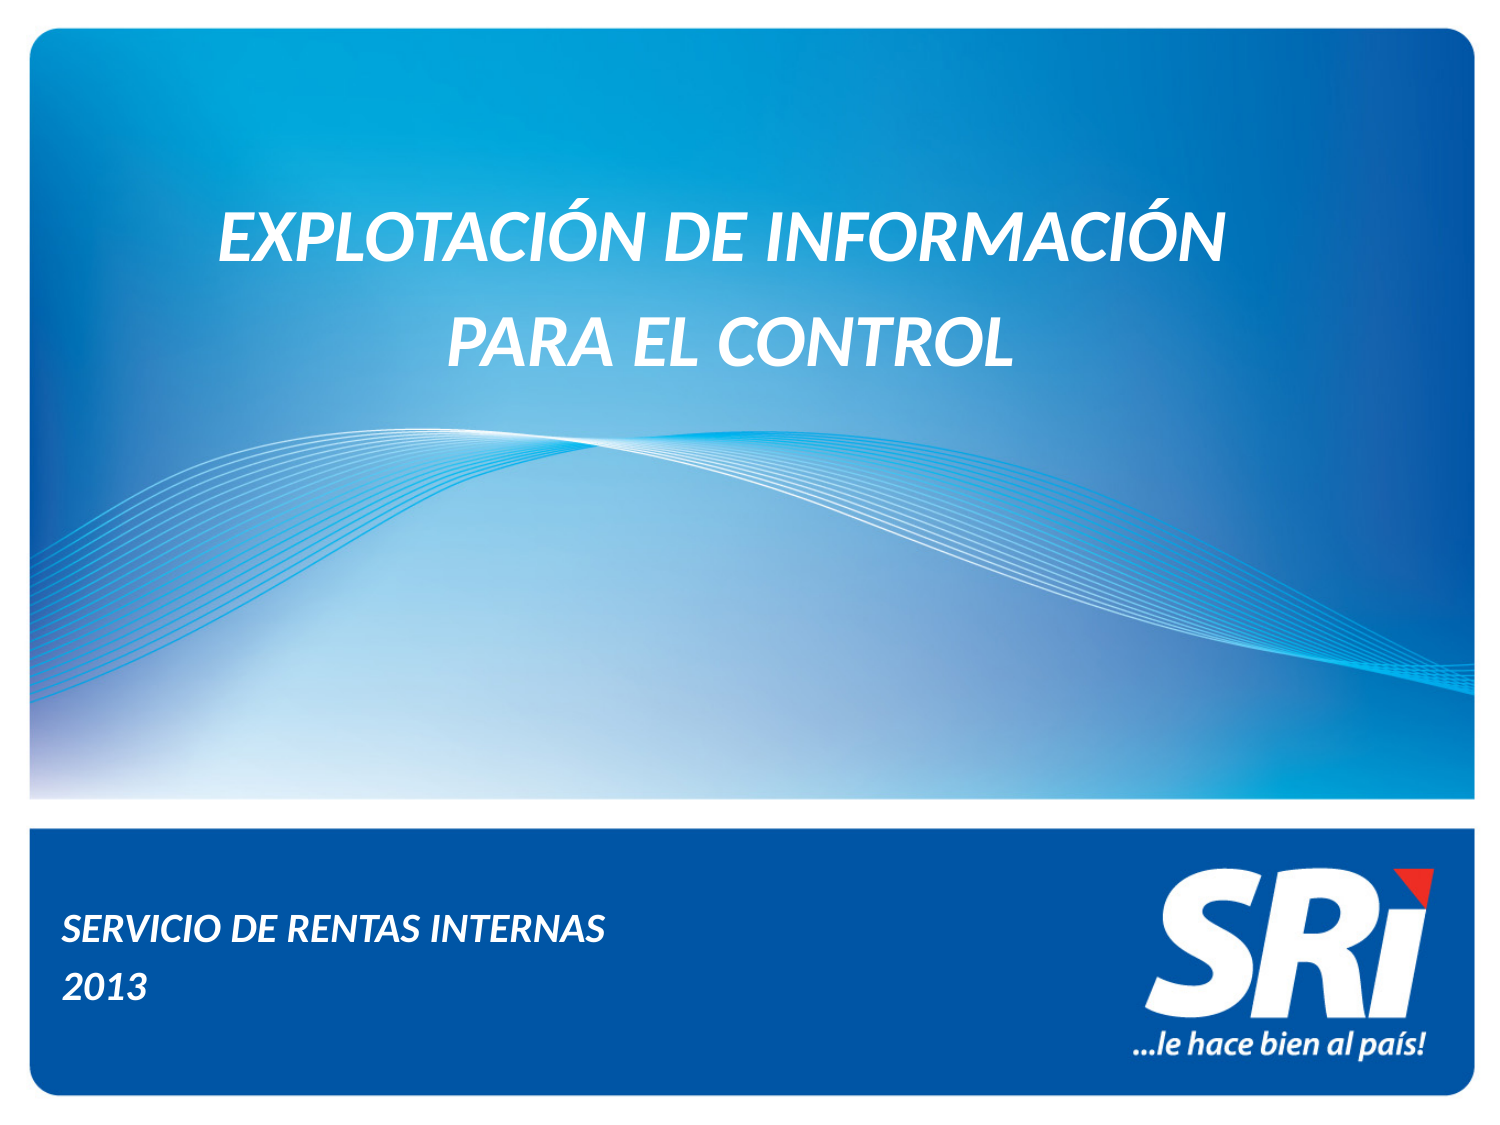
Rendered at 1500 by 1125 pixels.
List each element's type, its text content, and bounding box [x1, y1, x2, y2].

text_box EXPLOTACIÓN DE INFORMACIÓN PARA EL CONTROL [98, 101, 1364, 466]
text_box SERVICIO DE RENTAS INTERNAS 2013 [46, 893, 868, 1017]
picture [0, 0, 1500, 1125]
